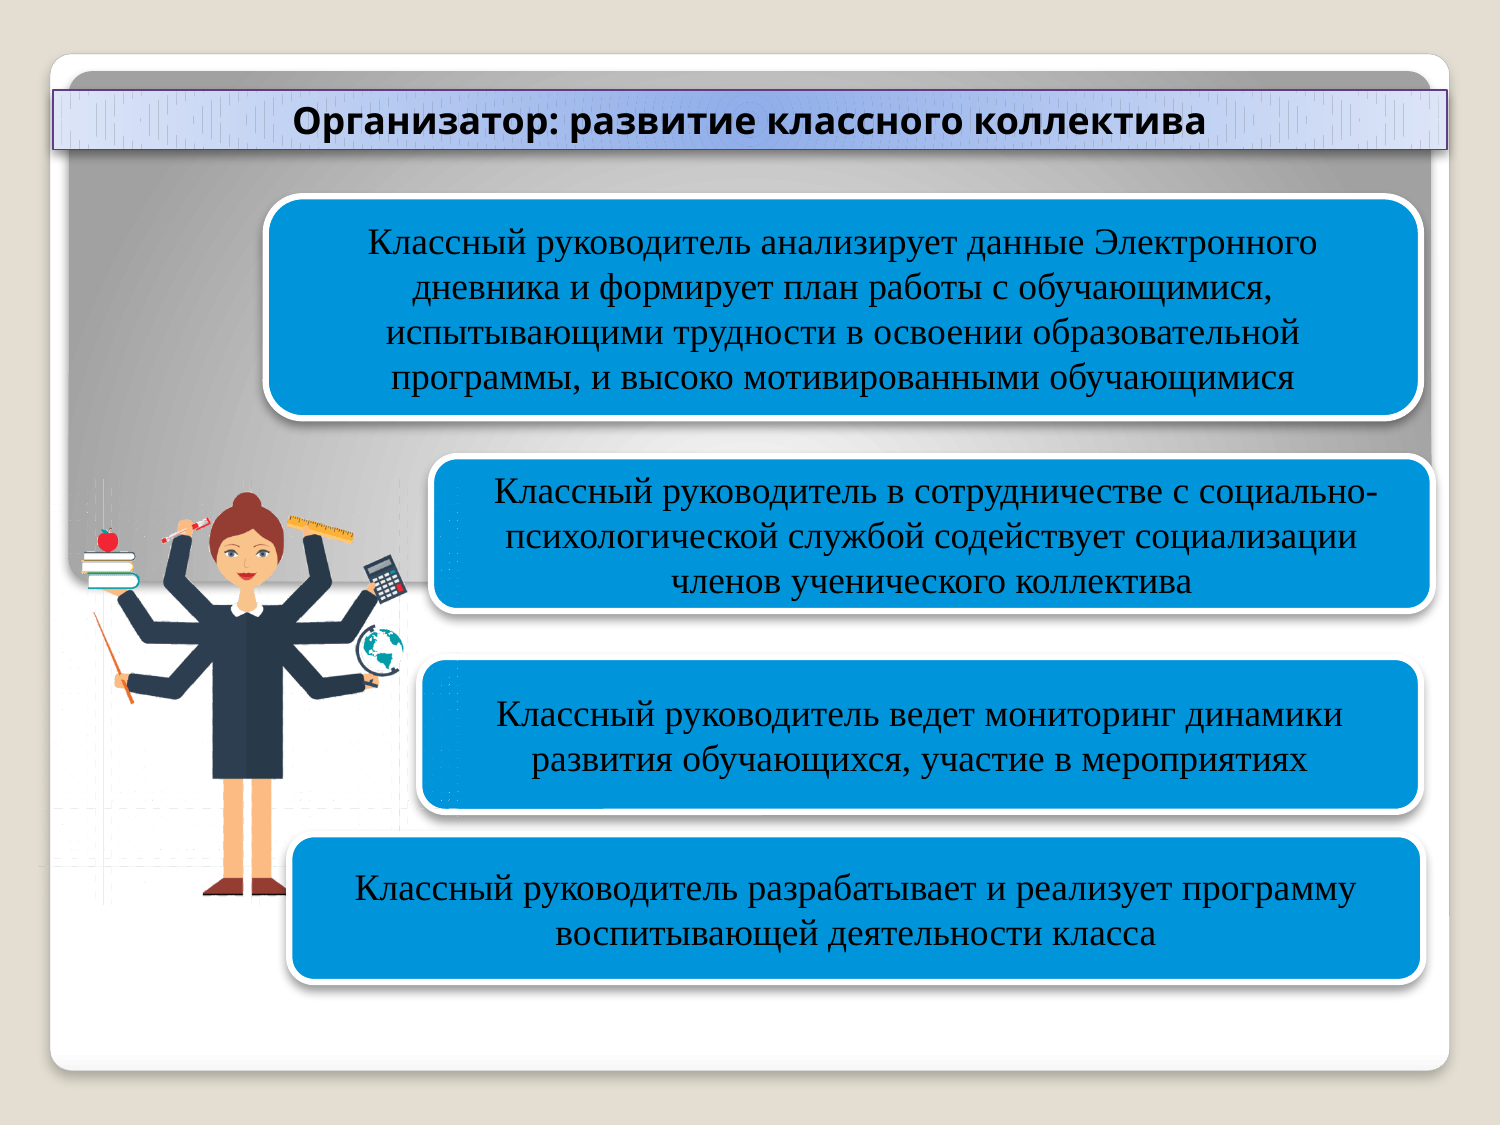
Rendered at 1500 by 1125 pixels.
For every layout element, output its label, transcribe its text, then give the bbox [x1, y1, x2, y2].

text_box Классный руководитель ведет мониторинг динамики развития обучающихся, участие в мероприятиях [471, 653, 1425, 816]
text_box Организатор: развитие классного коллектива [52, 89, 1448, 150]
picture [29, 479, 465, 906]
text_box Классный руководитель в сотрудничестве с социально-психологической службой содействует социализации членов ученического коллектива [428, 453, 1436, 615]
text_box Классный руководитель разрабатывает и реализует программу воспитывающей деятельности класса [286, 831, 1427, 986]
text_box Классный руководитель анализирует данные Электронного дневника и формирует план работы с обучающимися, испытывающими трудности в освоении образовательной программы, и высоко мотивированными обучающимися [262, 193, 1425, 422]
